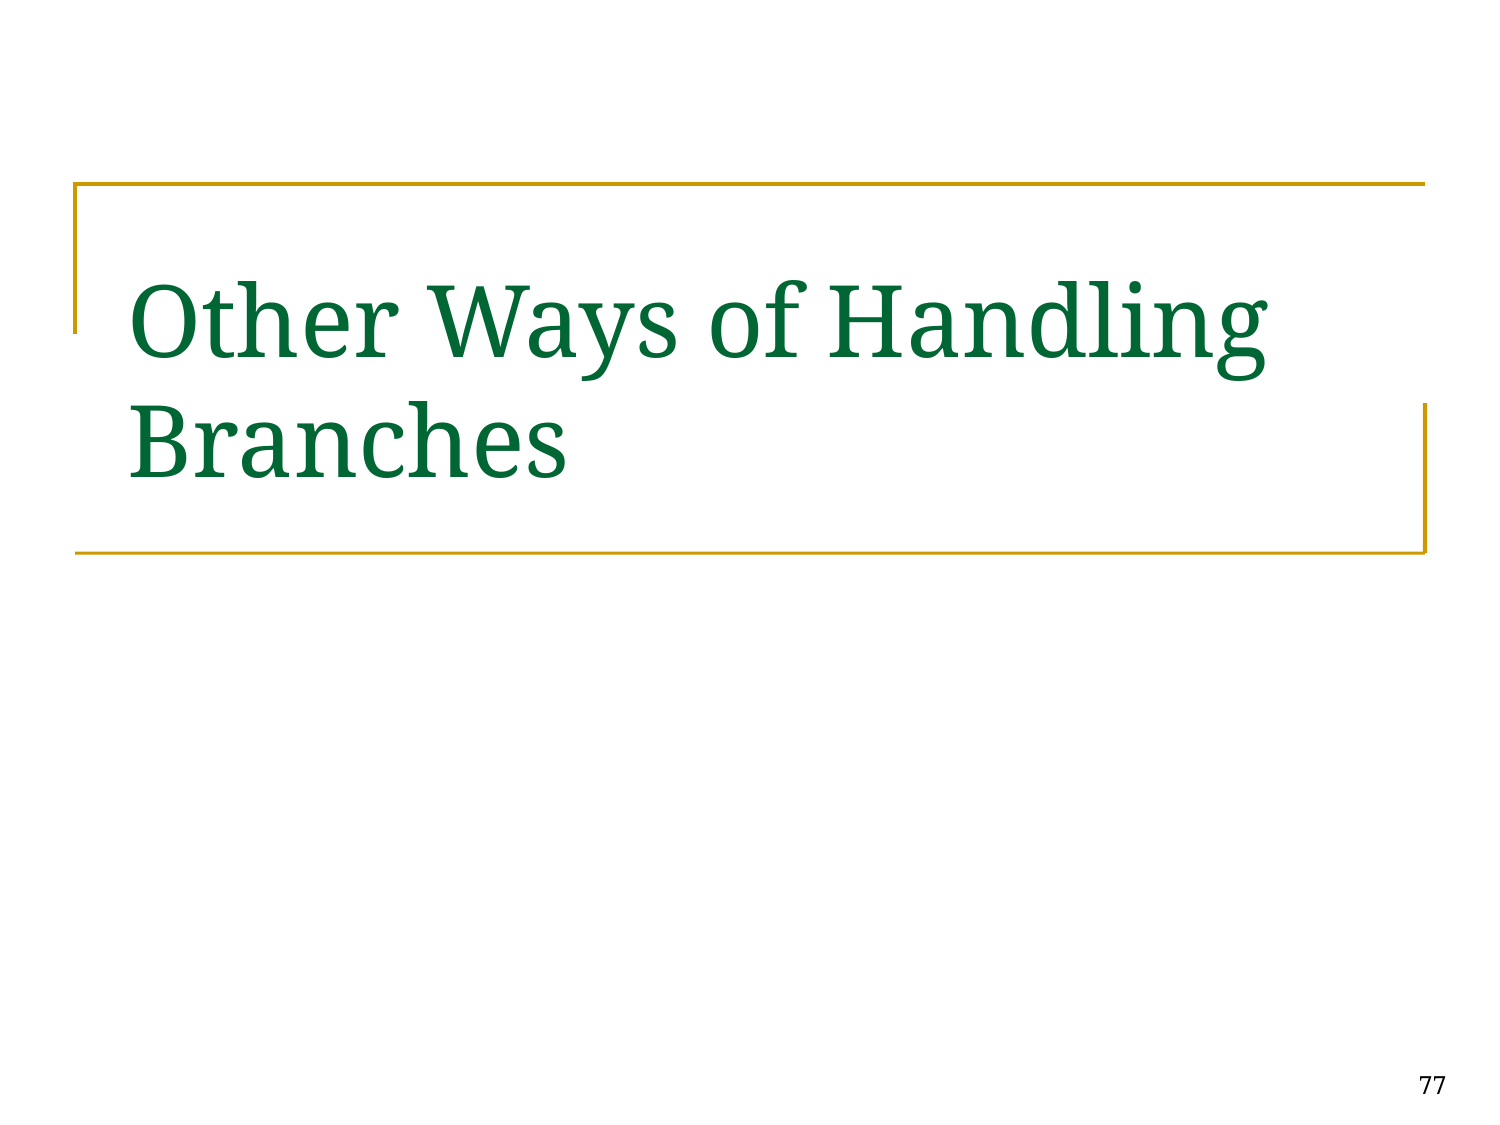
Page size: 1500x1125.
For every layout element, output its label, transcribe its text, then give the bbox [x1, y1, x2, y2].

slide_number 77 [1111, 1036, 1462, 1112]
title Other Ways of Handling Branches [112, 249, 1438, 538]
